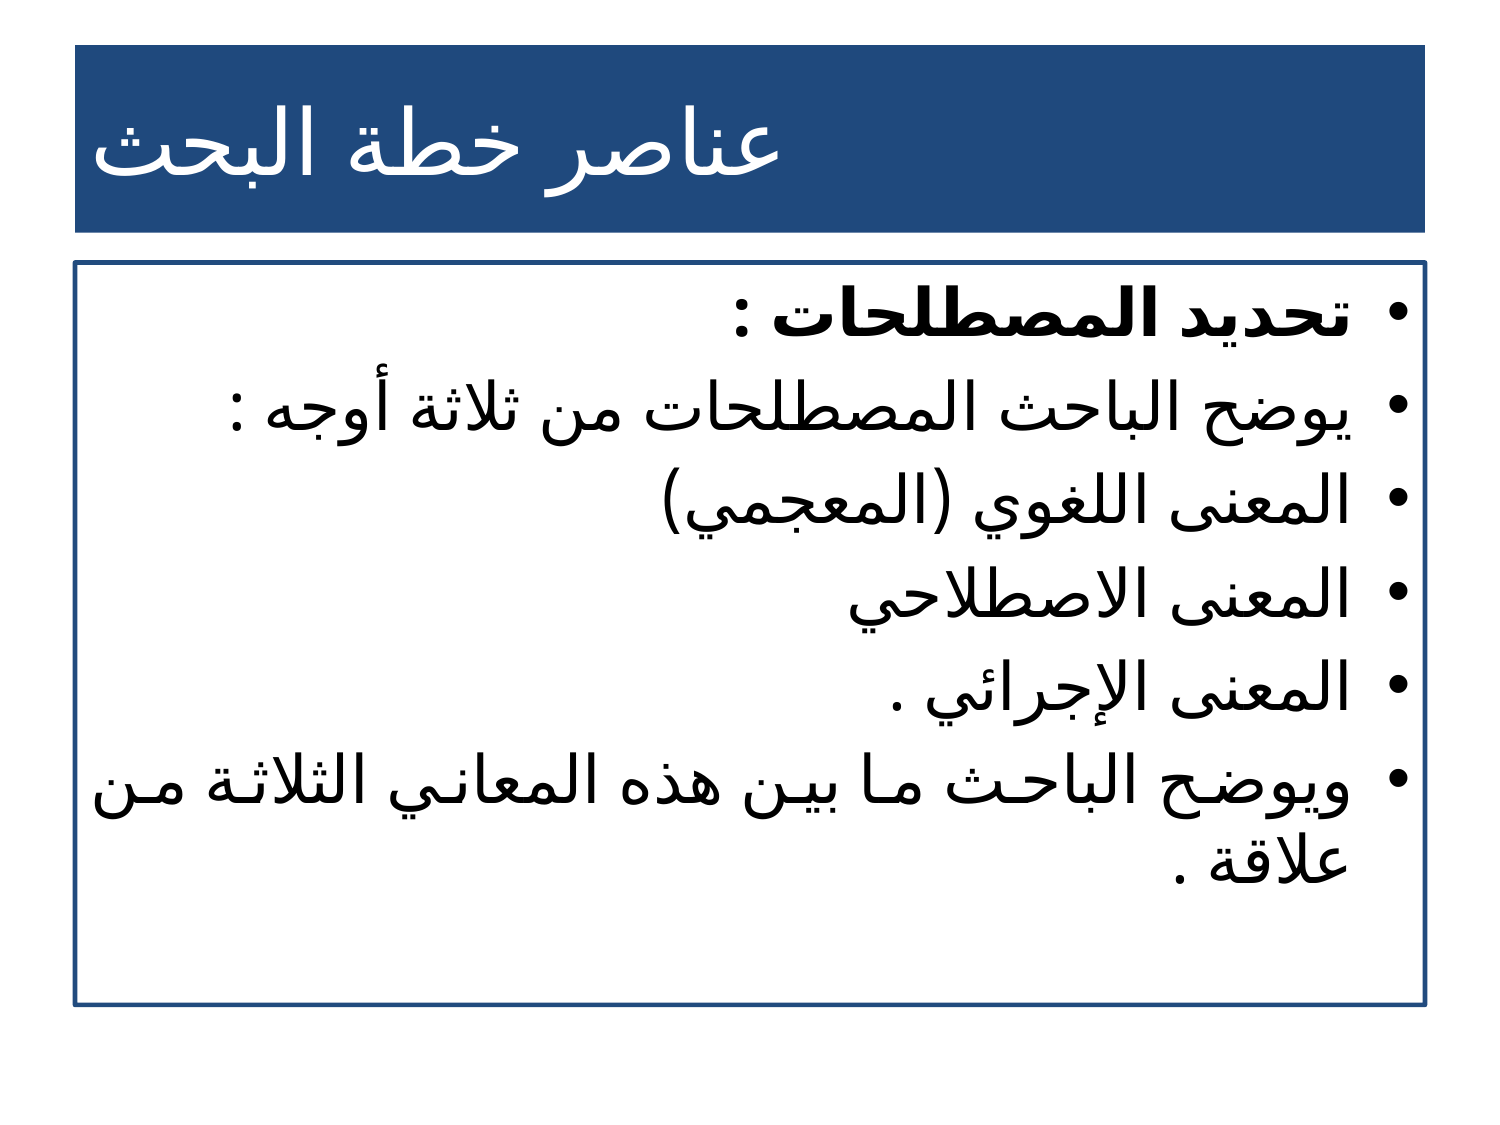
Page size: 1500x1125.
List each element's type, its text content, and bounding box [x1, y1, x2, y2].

list تحديد المصطلحات : يوضح الباحث المصطلحات من ثلاثة أوجه : المعنى اللغوي (المعجمي) المعنى الاصطلاحي المعنى الإجرائي . ويوضح الباحث ما بين هذه المعاني الثلاثة من علاقة . [75, 262, 1425, 1005]
title عناصر خطة البحث [75, 45, 1425, 233]
